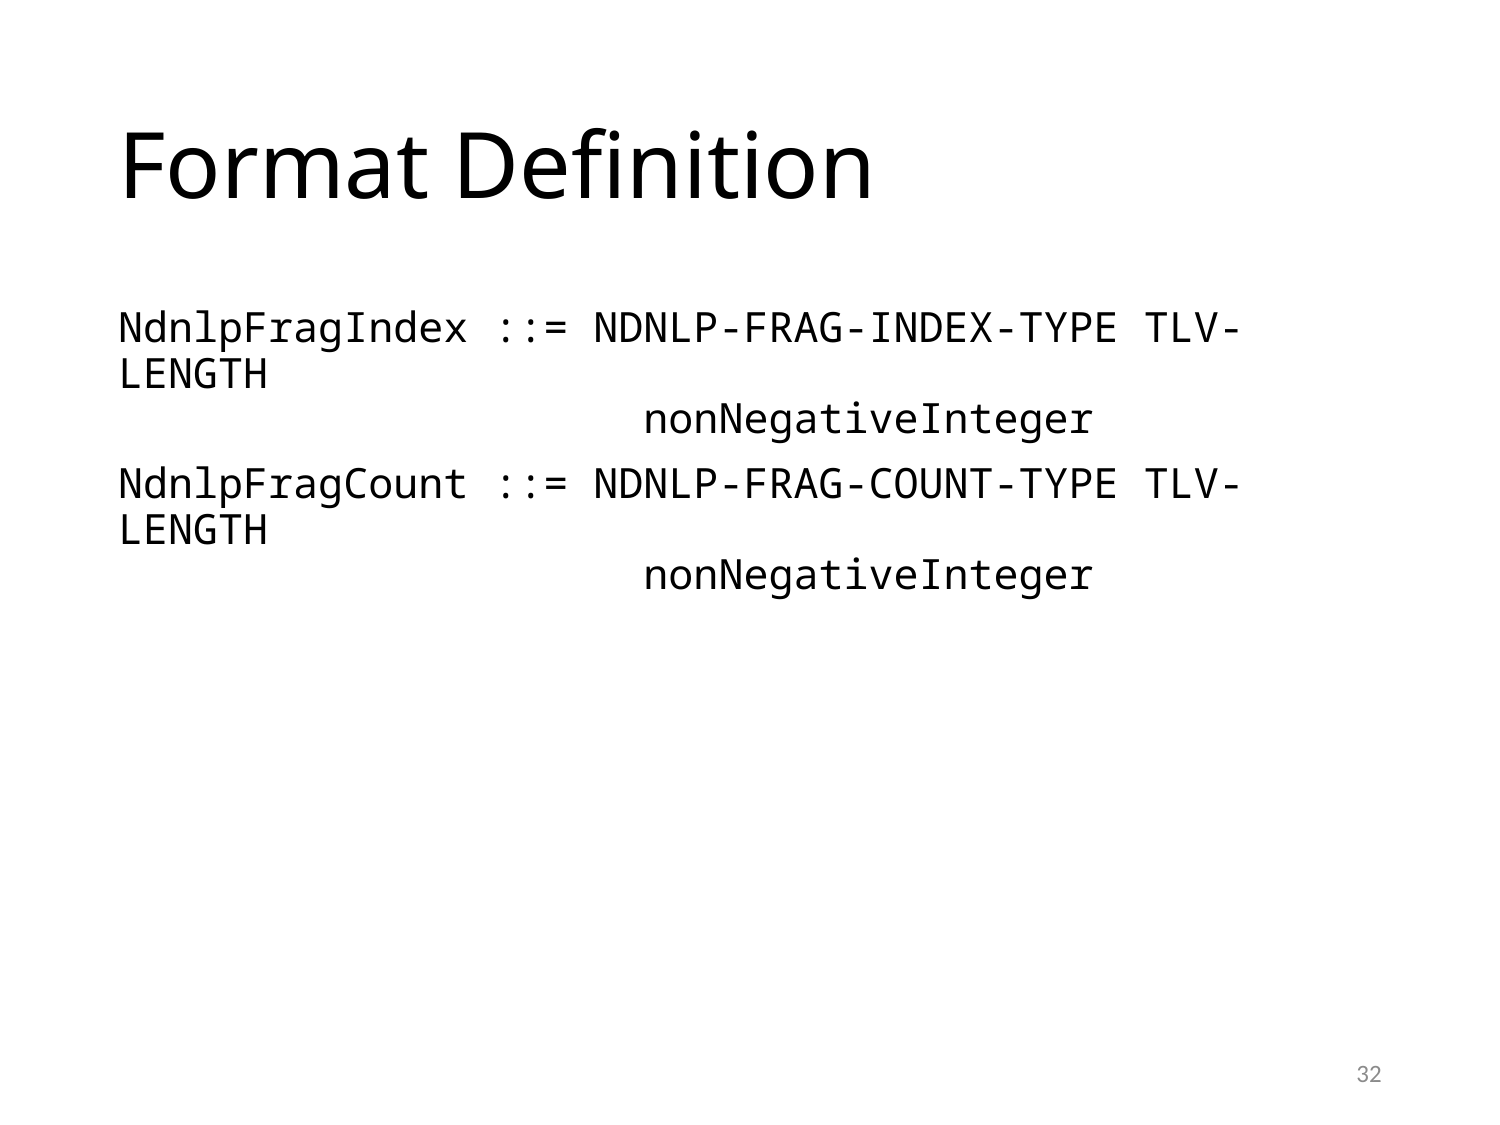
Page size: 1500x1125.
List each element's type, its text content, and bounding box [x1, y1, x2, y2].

list NdnlpFragIndex ::= NDNLP-FRAG-INDEX-TYPE TLV-LENGTH nonNegativeInteger NdnlpFragCount ::= NDNLP-FRAG-COUNT-TYPE TLV-LENGTH nonNegativeInteger [103, 299, 1397, 1014]
title Format Definition [103, 59, 1397, 278]
slide_number 32 [1059, 1042, 1397, 1103]
